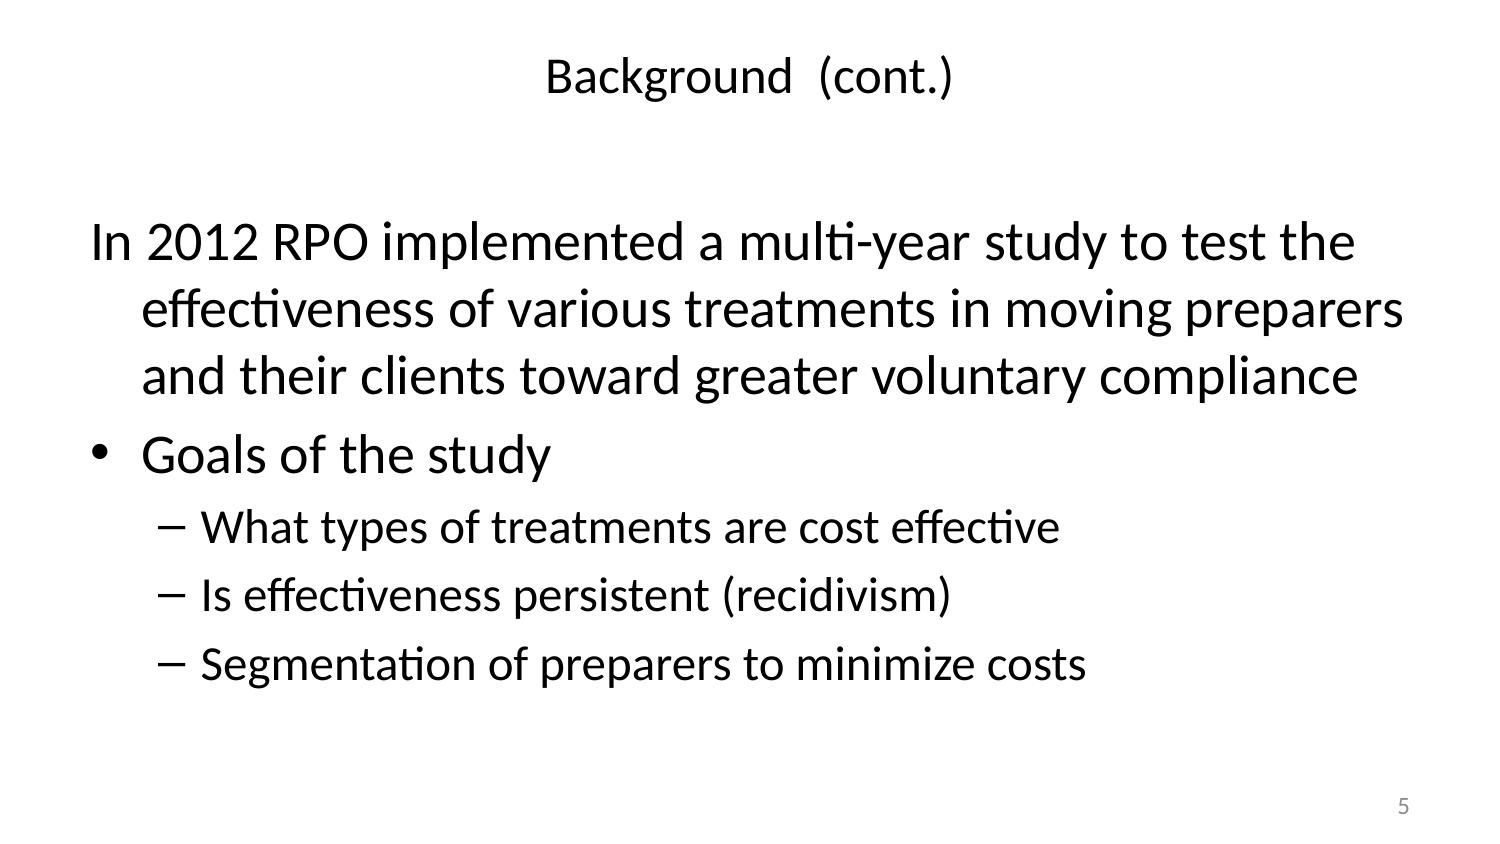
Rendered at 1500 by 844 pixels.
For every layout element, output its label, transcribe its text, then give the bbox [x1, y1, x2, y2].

slide_number 5 [1074, 782, 1425, 827]
title Background (cont.) [75, 33, 1425, 175]
list In 2012 RPO implemented a multi-year study to test the effectiveness of various treatments in moving preparers and their clients toward greater voluntary compliance Goals of the study What types of treatments are cost effective Is effectiveness persistent (recidivism) Segmentation of preparers to minimize costs [75, 196, 1425, 754]
